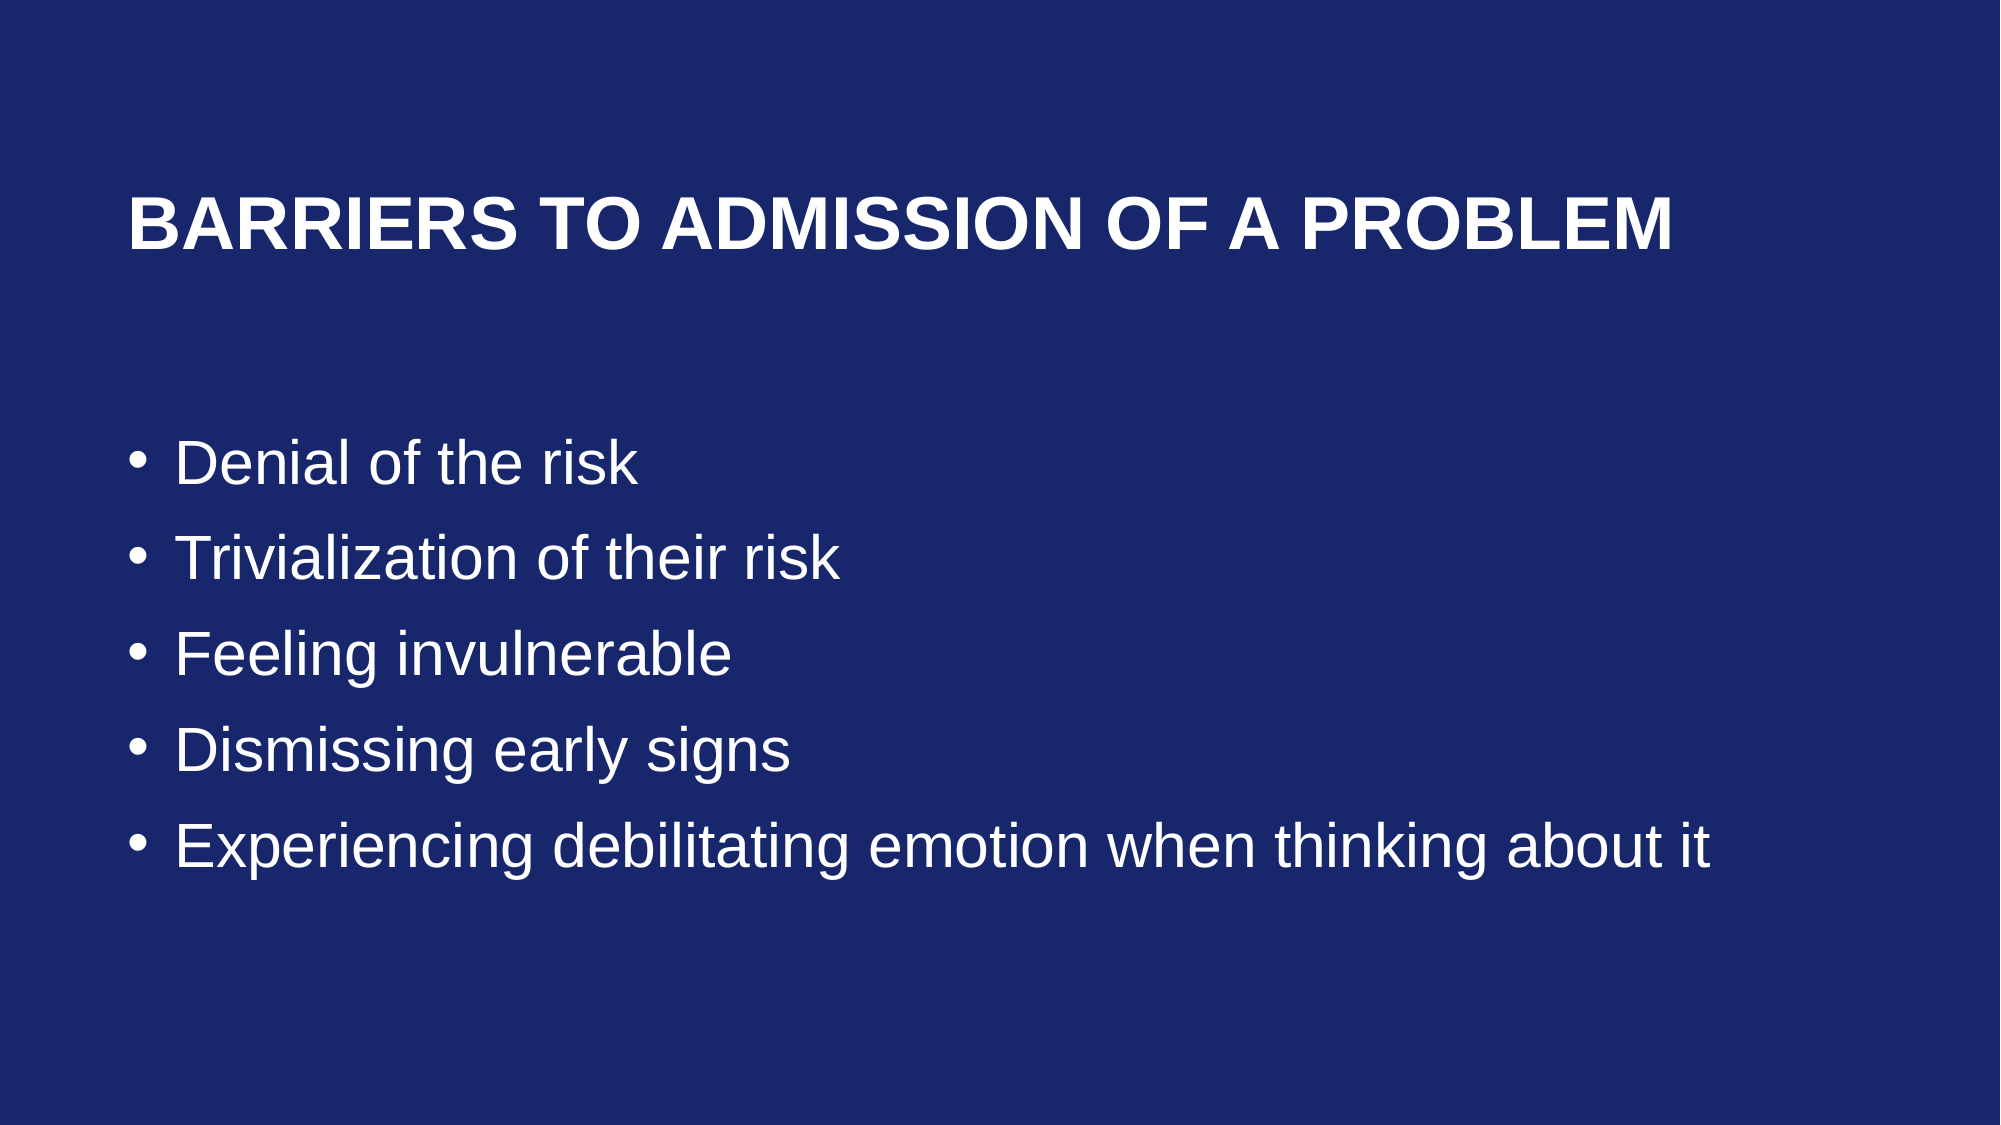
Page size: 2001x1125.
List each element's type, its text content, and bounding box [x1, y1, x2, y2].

list Denial of the risk Trivialization of their risk Feeling invulnerable Dismissing early signs Experiencing debilitating emotion when thinking about it [112, 351, 1775, 950]
title Barriers to Admission of a problem [112, 99, 1775, 339]
